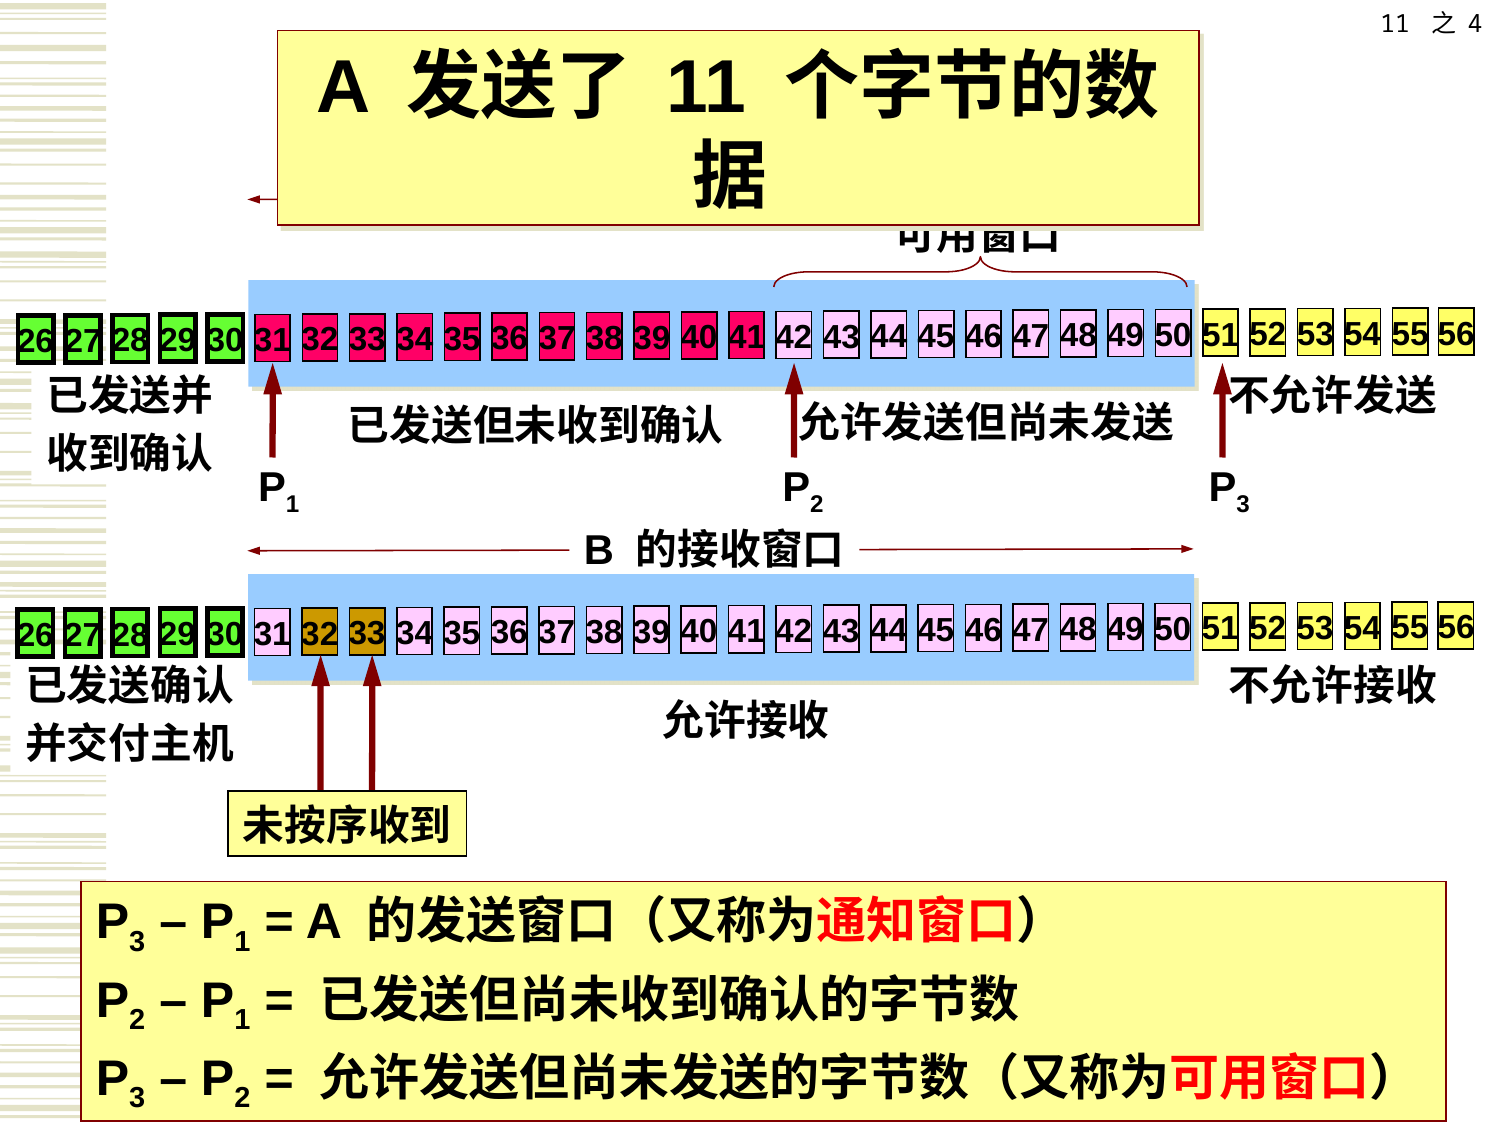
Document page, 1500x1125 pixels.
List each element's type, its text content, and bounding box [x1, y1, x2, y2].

text_box A 发送了 11 个字节的数据 [277, 30, 1199, 226]
text_box P3 – P1 = A 的发送窗口（又称为通知窗口） P2 – P1 = 已发送但尚未收到确认的字节数 P3 – P2 = 允许发送但尚未发送的字节数（又称为可用窗口） [81, 881, 1446, 1121]
text_box 34 [396, 607, 433, 655]
text_box 40 [681, 311, 717, 359]
text_box 42 [776, 311, 812, 359]
text_box 31 [254, 608, 291, 656]
text_box 允许接收 [647, 686, 845, 752]
text_box 42 [775, 605, 812, 653]
text_box 50 [1155, 309, 1191, 357]
text_box 52 [1250, 308, 1286, 356]
text_box 52 [1249, 602, 1286, 650]
text_box 51 [1202, 309, 1239, 357]
text_box 40 [681, 605, 717, 653]
text_box 43 [823, 605, 859, 653]
text_box 45 [918, 310, 954, 358]
text_box 36 [491, 606, 528, 655]
text_box 47 [1012, 604, 1049, 652]
text_box 31 [254, 314, 291, 362]
text_box [266, 363, 279, 452]
text_box 27 [65, 609, 101, 657]
text_box 48 [1060, 309, 1097, 357]
text_box 33 [349, 313, 386, 361]
text_box 36 [491, 312, 528, 361]
text_box 53 [1297, 308, 1333, 356]
text_box 45 [918, 604, 954, 652]
text_box 41 [728, 605, 764, 653]
text_box 可用窗口 [879, 230, 1077, 266]
text_box 46 [965, 310, 1002, 358]
text_box 11 之 4 [1362, 0, 1500, 46]
text_box P1 [243, 452, 315, 525]
text_box P3 [1193, 452, 1265, 525]
text_box [247, 546, 569, 555]
text_box 56 [1438, 602, 1474, 650]
text_box B 的接收窗口 [569, 515, 860, 574]
text_box 已发送并 收到确认 [31, 361, 229, 485]
text_box 27 [65, 315, 101, 363]
text_box 51 [1202, 603, 1238, 651]
text_box 26 [17, 609, 54, 657]
text_box P2 [767, 452, 839, 515]
text_box 44 [871, 310, 907, 358]
text_box [1216, 363, 1229, 452]
text_box 54 [1344, 308, 1381, 356]
text_box 26 [17, 315, 54, 363]
text_box 28 [112, 315, 149, 363]
text_box 32 [302, 608, 338, 656]
text_box 允许发送但尚未发送 [795, 391, 1190, 454]
text_box 55 [1392, 602, 1428, 650]
text_box 未按序收到 [228, 791, 467, 856]
text_box 46 [965, 604, 1001, 652]
text_box 48 [1060, 603, 1096, 651]
text_box [248, 280, 1195, 387]
text_box 37 [539, 312, 575, 360]
text_box 已发送但未收到确认 [333, 391, 739, 457]
text_box 39 [634, 312, 670, 360]
text_box 44 [870, 604, 907, 652]
text_box 43 [823, 311, 860, 359]
text_box 47 [1013, 310, 1049, 358]
text_box 35 [444, 607, 480, 655]
text_box 28 [112, 609, 148, 657]
text_box 不允许发送 [1213, 361, 1452, 426]
text_box [860, 544, 1194, 554]
text_box 56 [1438, 308, 1474, 356]
text_box 38 [586, 606, 622, 654]
text_box 35 [444, 313, 480, 361]
text_box 38 [586, 312, 623, 360]
text_box 53 [1297, 602, 1333, 650]
text_box 已发送确认 并交付主机 [10, 651, 249, 775]
text_box 30 [207, 314, 243, 362]
text_box 54 [1344, 602, 1381, 650]
text_box 50 [1155, 603, 1191, 651]
text_box 39 [633, 606, 670, 654]
text_box 32 [302, 313, 338, 362]
text_box 33 [349, 607, 385, 655]
text_box 34 [397, 313, 433, 361]
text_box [320, 654, 373, 799]
text_box 30 [207, 608, 243, 656]
text_box [248, 574, 1195, 681]
text_box 29 [159, 608, 196, 656]
text_box [787, 363, 801, 452]
text_box 29 [160, 314, 196, 362]
text_box 55 [1392, 308, 1428, 356]
text_box 37 [538, 606, 575, 654]
text_box 49 [1107, 603, 1144, 651]
text_box 41 [728, 311, 765, 359]
text_box [773, 266, 1188, 287]
text_box 49 [1107, 309, 1144, 357]
text_box 不允许接收 [1213, 651, 1452, 717]
text_box [247, 195, 277, 204]
text_box 允许发送但尚未发送 [783, 391, 793, 452]
